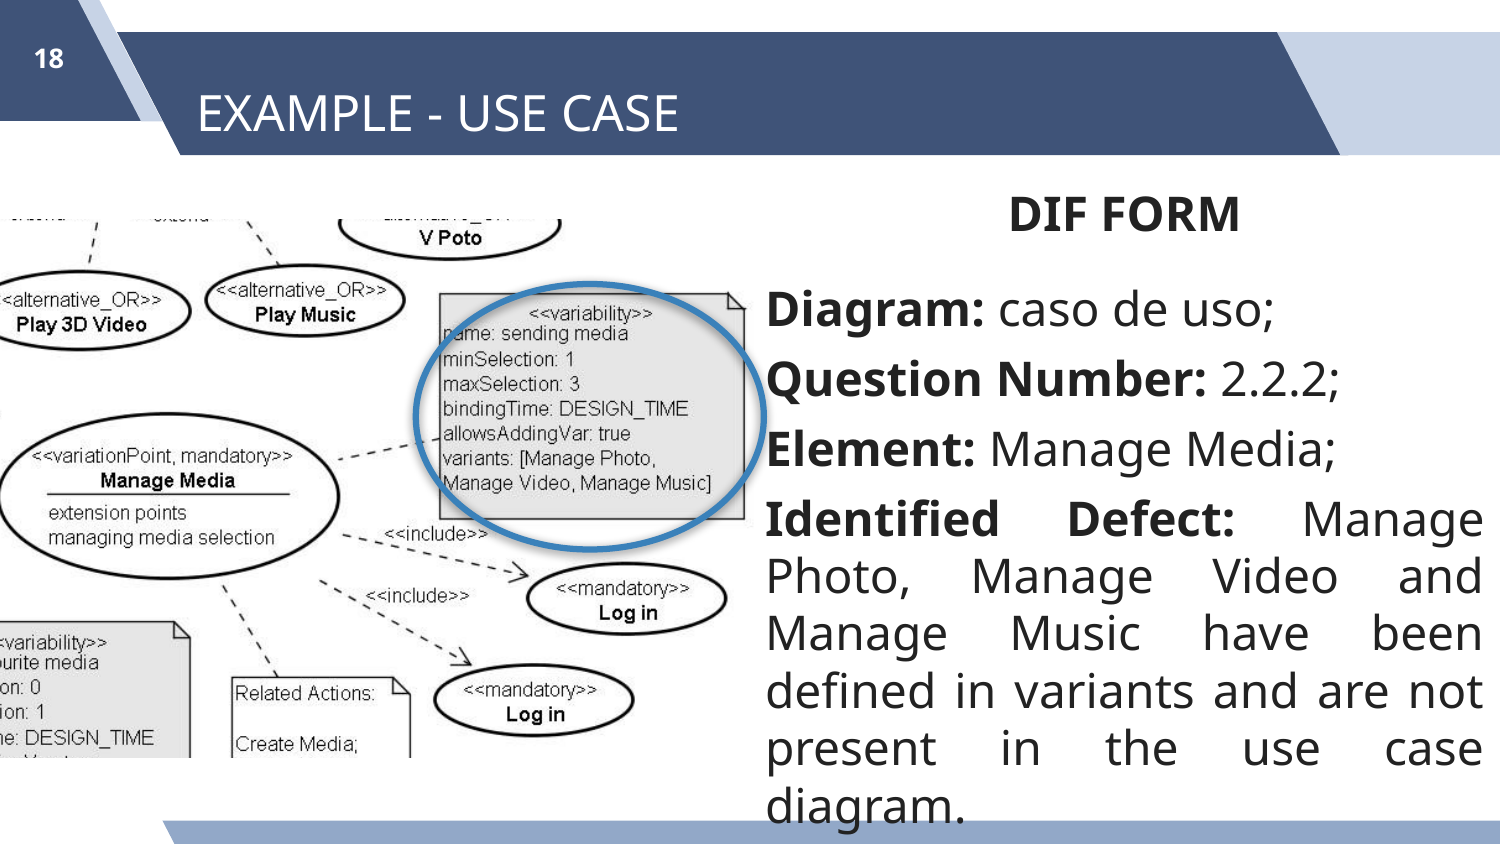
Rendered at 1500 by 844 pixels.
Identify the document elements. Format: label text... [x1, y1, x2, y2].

title EXAMPLE - USE CASE [181, 45, 1285, 169]
list DIF FORM Diagram: caso de uso; Question Number: 2.2.2; Element: Manage Media; Identified Defect: Manage Photo, Manage Video and Manage Music have been defined in variants and are not present in the use case diagram. [750, 168, 1500, 749]
picture [0, 218, 761, 758]
slide_number ‹#› [0, 0, 98, 121]
